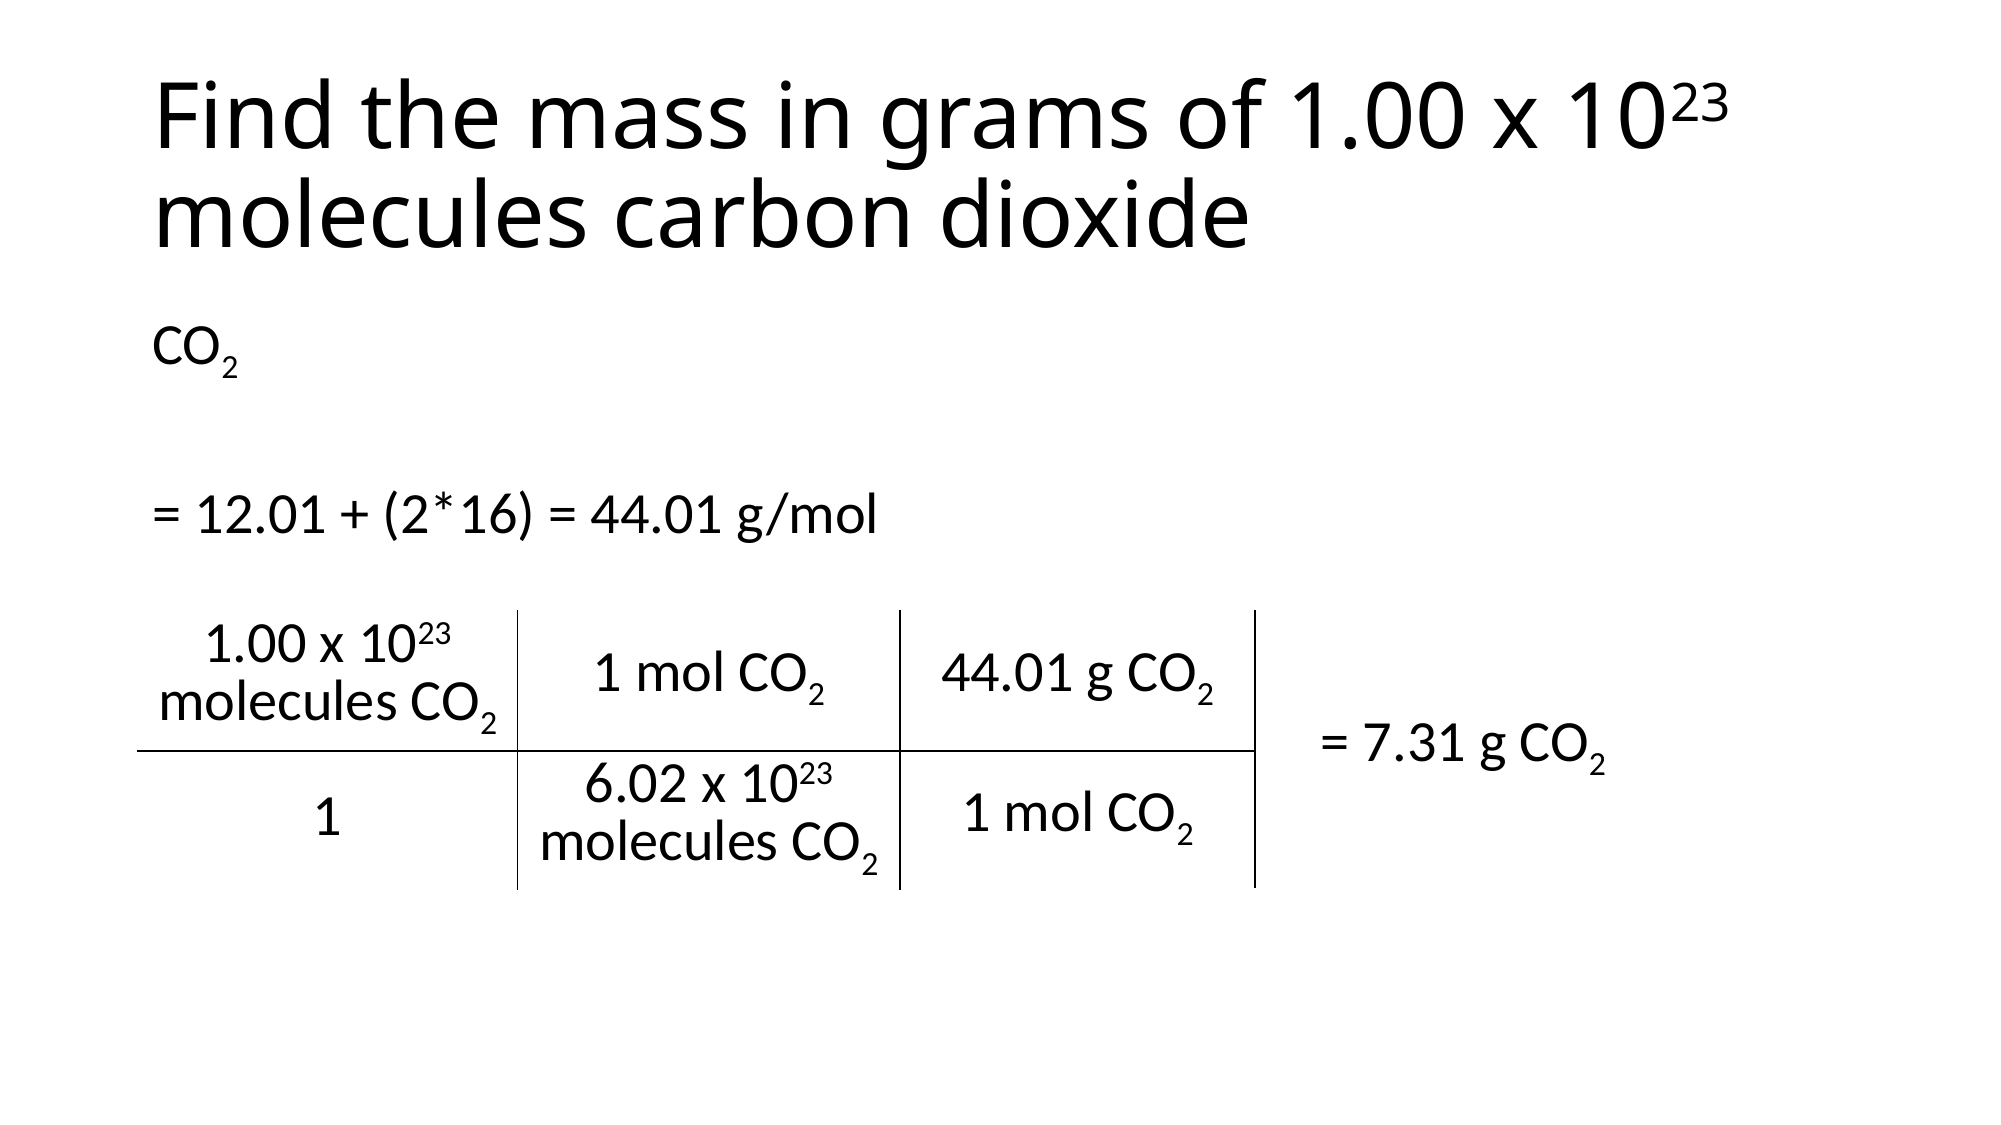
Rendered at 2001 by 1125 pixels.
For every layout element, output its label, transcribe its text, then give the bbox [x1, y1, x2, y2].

table_header = 7.31 g CO2 [1256, 612, 1671, 888]
table_cell 1 [138, 752, 517, 890]
table_header 44.01 g CO2 [901, 612, 1254, 750]
list CO2 = 12.01 + (2*16) = 44.01 g/mol [137, 299, 1863, 1014]
table_header 1 mol CO2 [518, 612, 899, 750]
table_cell 1 mol CO2 [901, 752, 1254, 890]
table_header 1.00 x 1023 molecules CO2 [138, 612, 517, 750]
title Find the mass in grams of 1.00 x 1023 molecules carbon dioxide [137, 59, 1863, 278]
table_cell 6.02 x 1023 molecules CO2 [518, 752, 899, 890]
